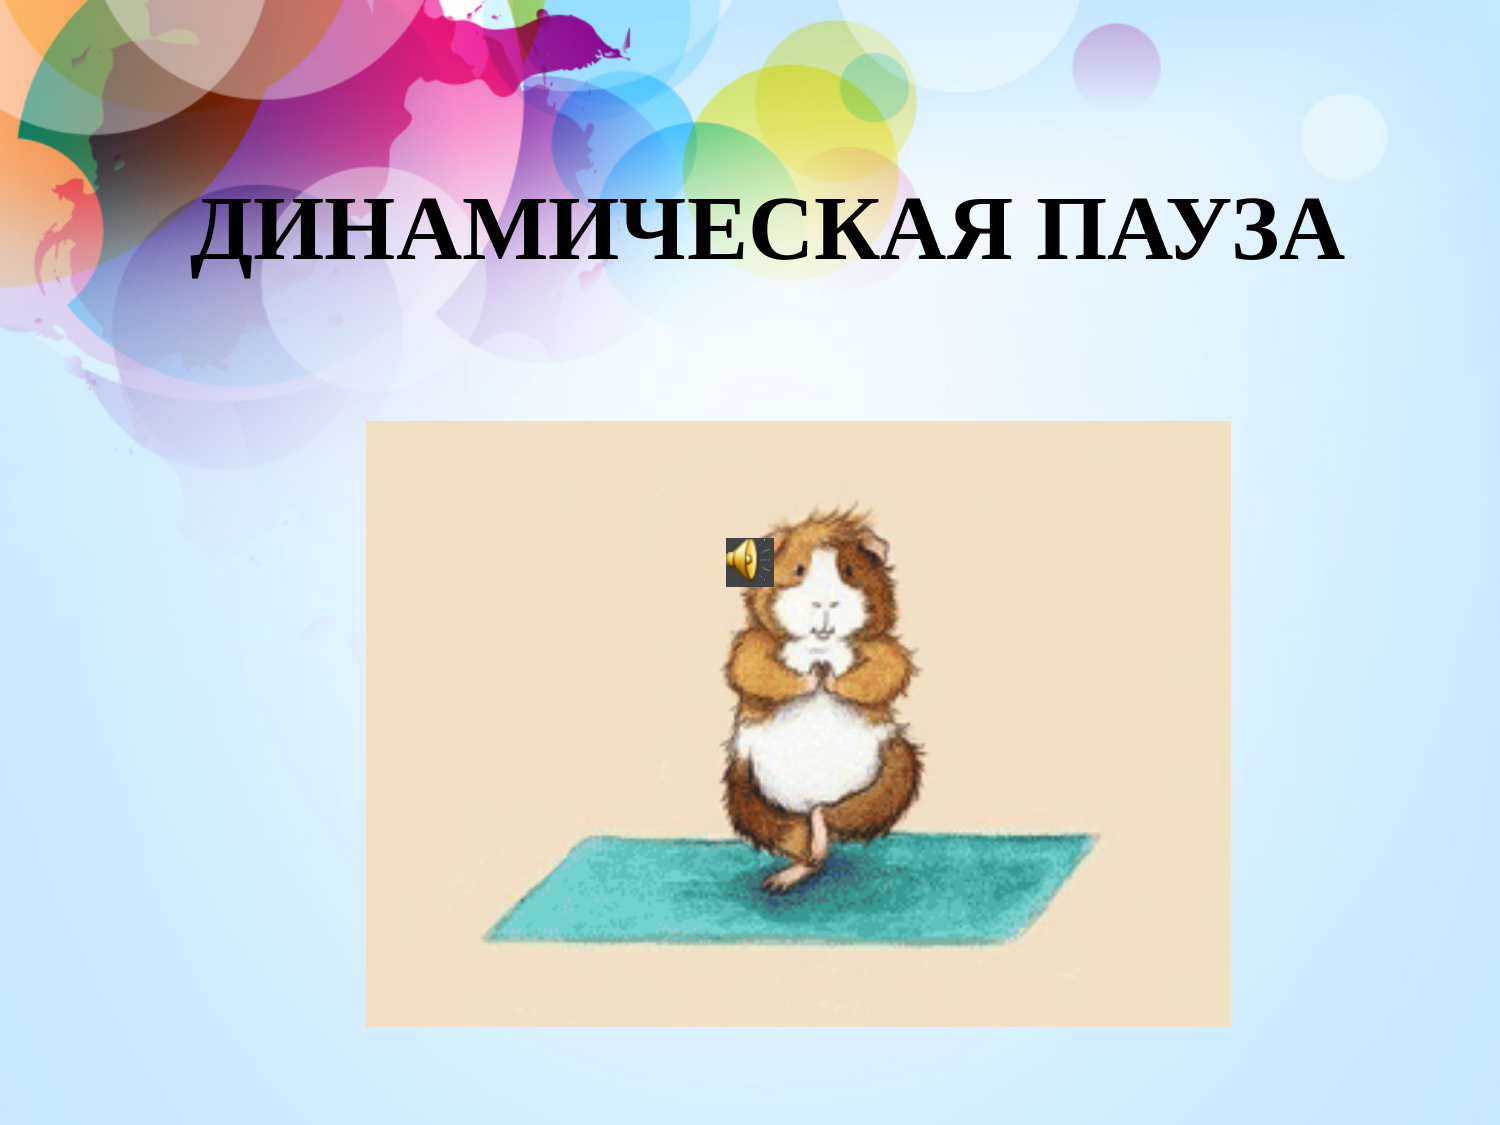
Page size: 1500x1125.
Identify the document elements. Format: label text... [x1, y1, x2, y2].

title ДИНАМИЧЕСКАЯ ПАУЗА [175, 163, 1376, 282]
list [366, 421, 1231, 1027]
picture [0, 0, 1500, 1125]
